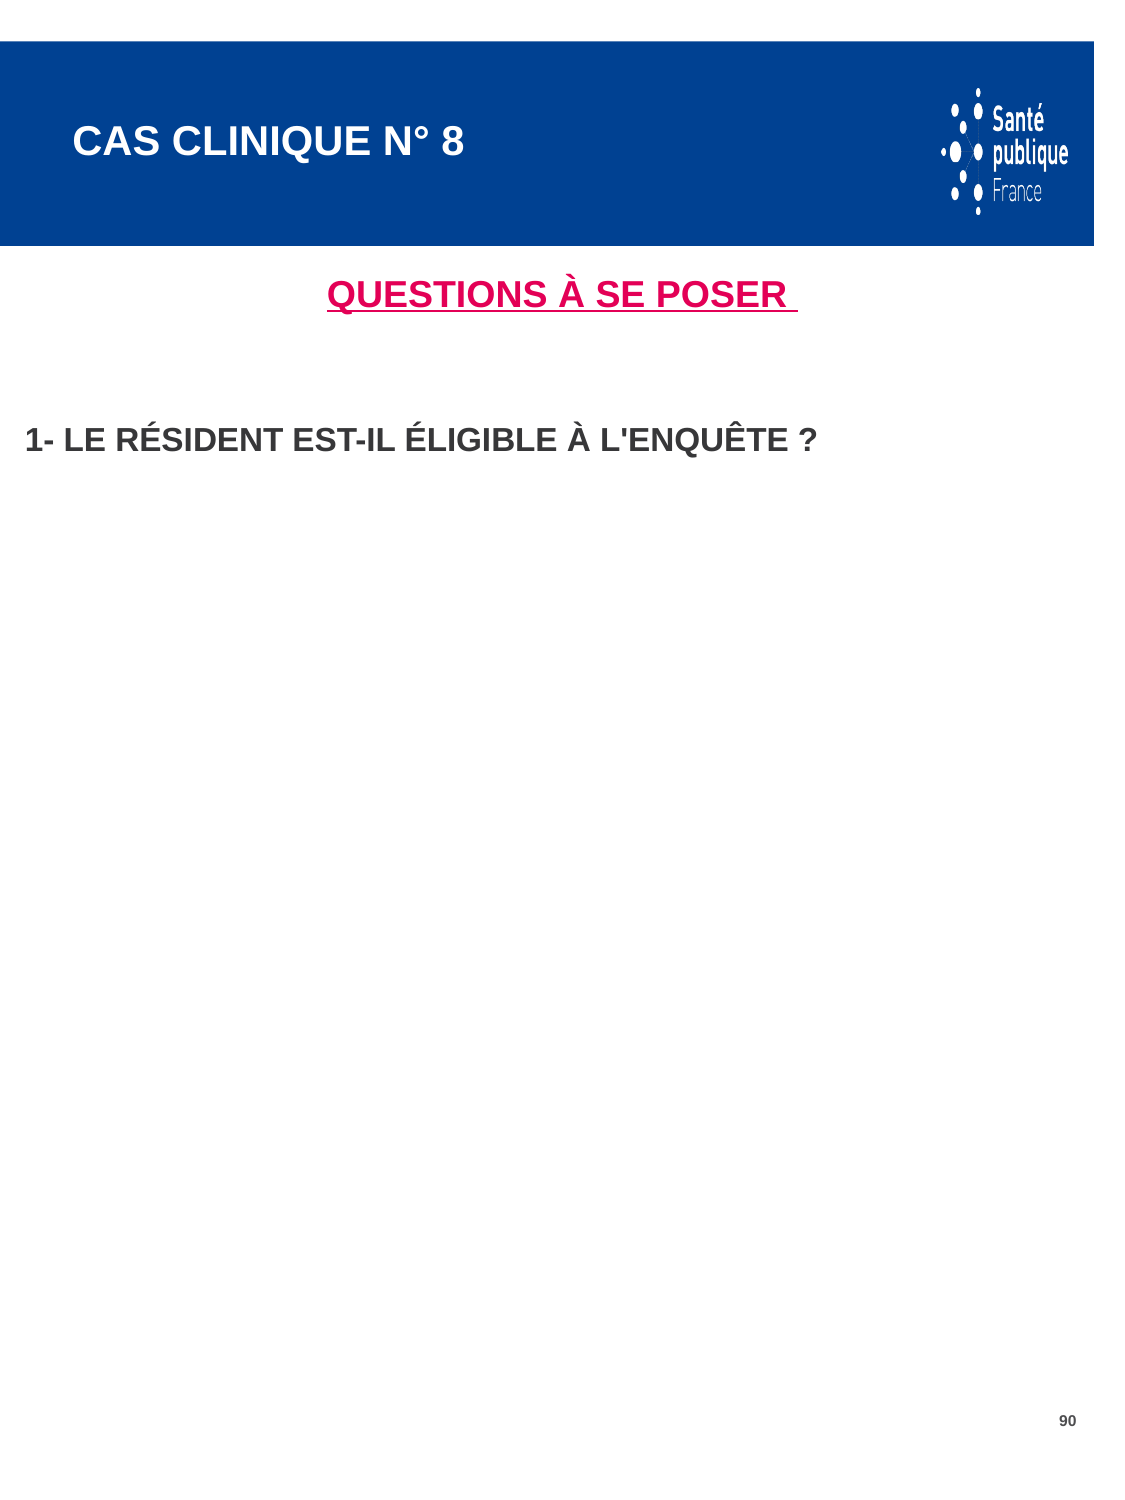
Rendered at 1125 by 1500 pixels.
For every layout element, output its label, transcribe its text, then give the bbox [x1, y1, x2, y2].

list Questions à se poser 1- Le résident est-IL éligible à l'Enquête ? [19, 265, 1106, 1483]
picture [941, 88, 1068, 215]
title Cas clinique n° 8 [66, 41, 908, 246]
